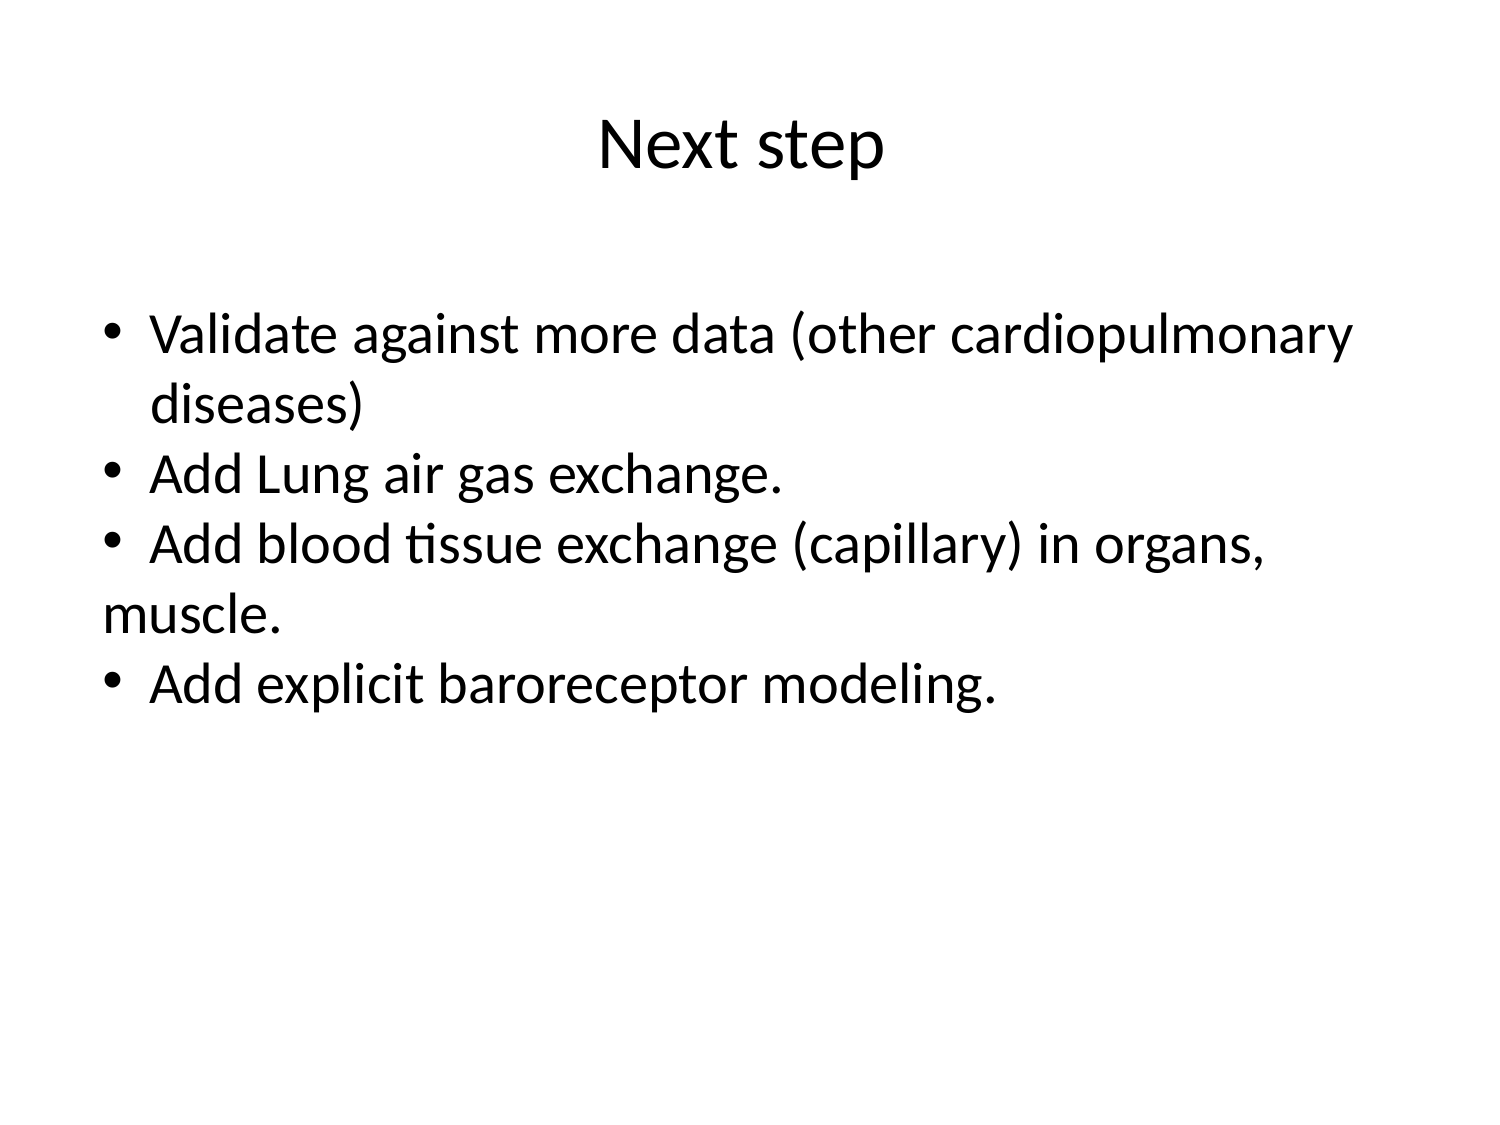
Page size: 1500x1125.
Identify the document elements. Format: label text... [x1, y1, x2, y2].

text_box Validate against more data (other cardiopulmonary diseases) Add Lung air gas exchange. Add blood tissue exchange (capillary) in organs, muscle. Add explicit baroreceptor modeling. [87, 287, 1413, 723]
title Next step [75, 45, 1425, 233]
